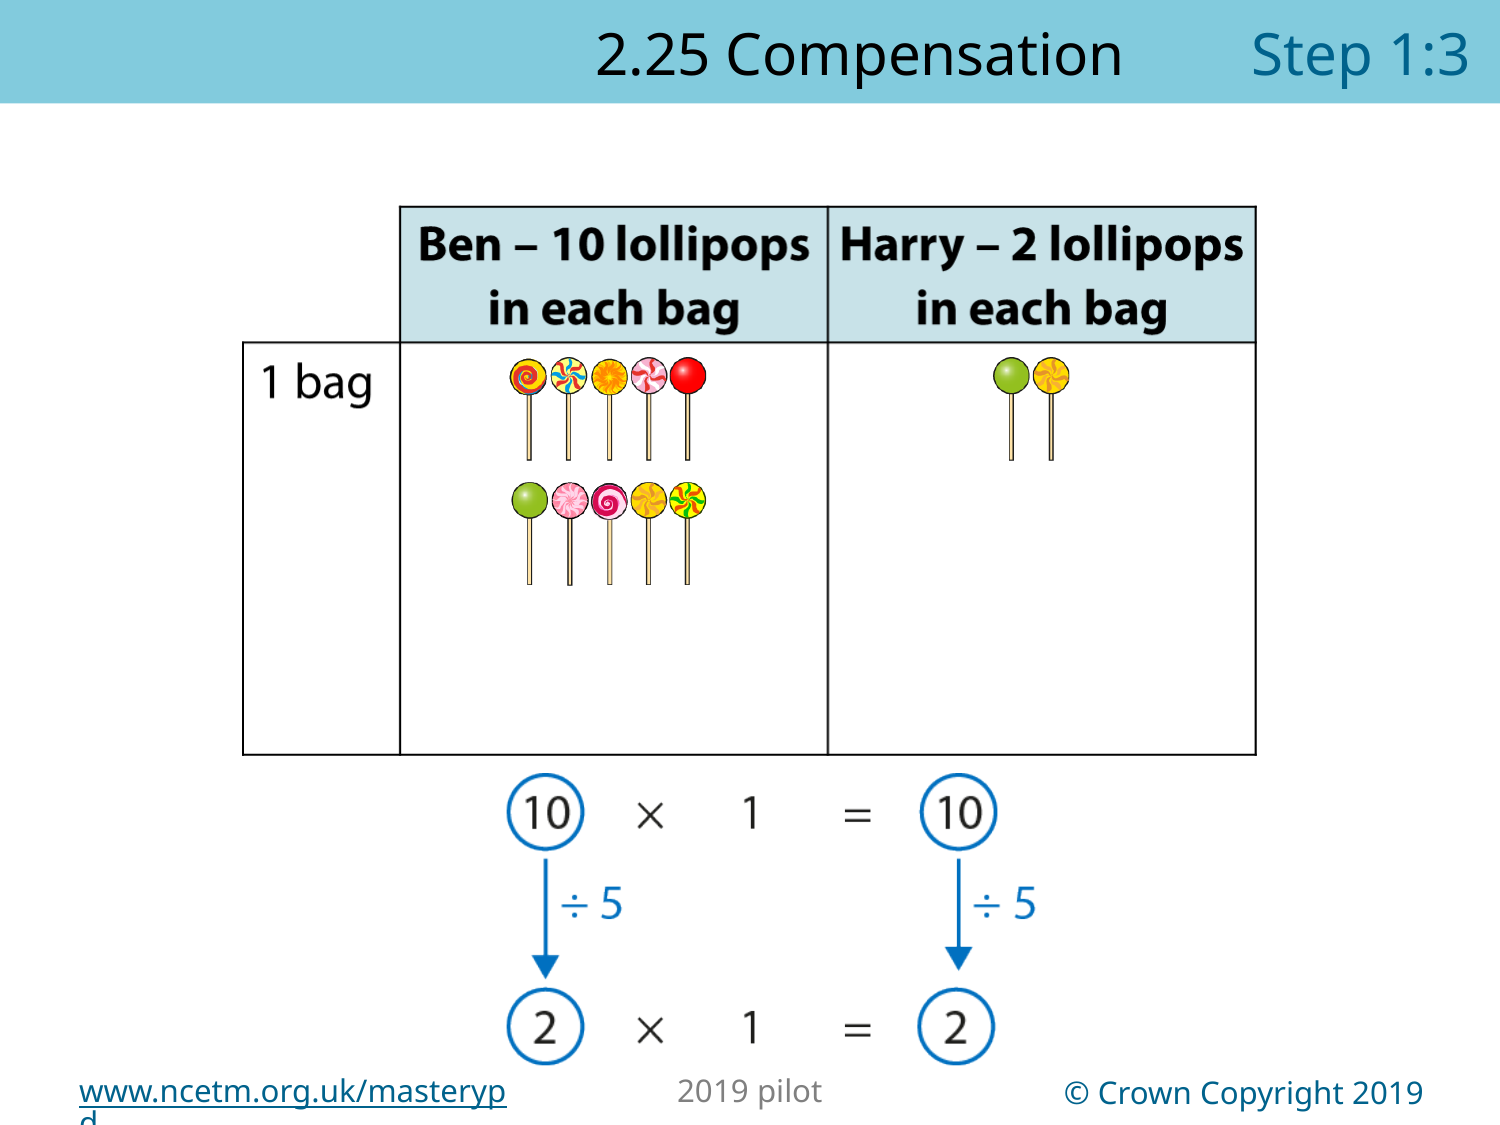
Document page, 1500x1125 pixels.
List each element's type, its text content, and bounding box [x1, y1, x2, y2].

picture [1069, 1084, 1084, 1089]
picture [241, 198, 1259, 757]
list 2.25 Compensation Step 1:3 [0, 0, 1500, 104]
picture [235, 773, 1354, 1097]
